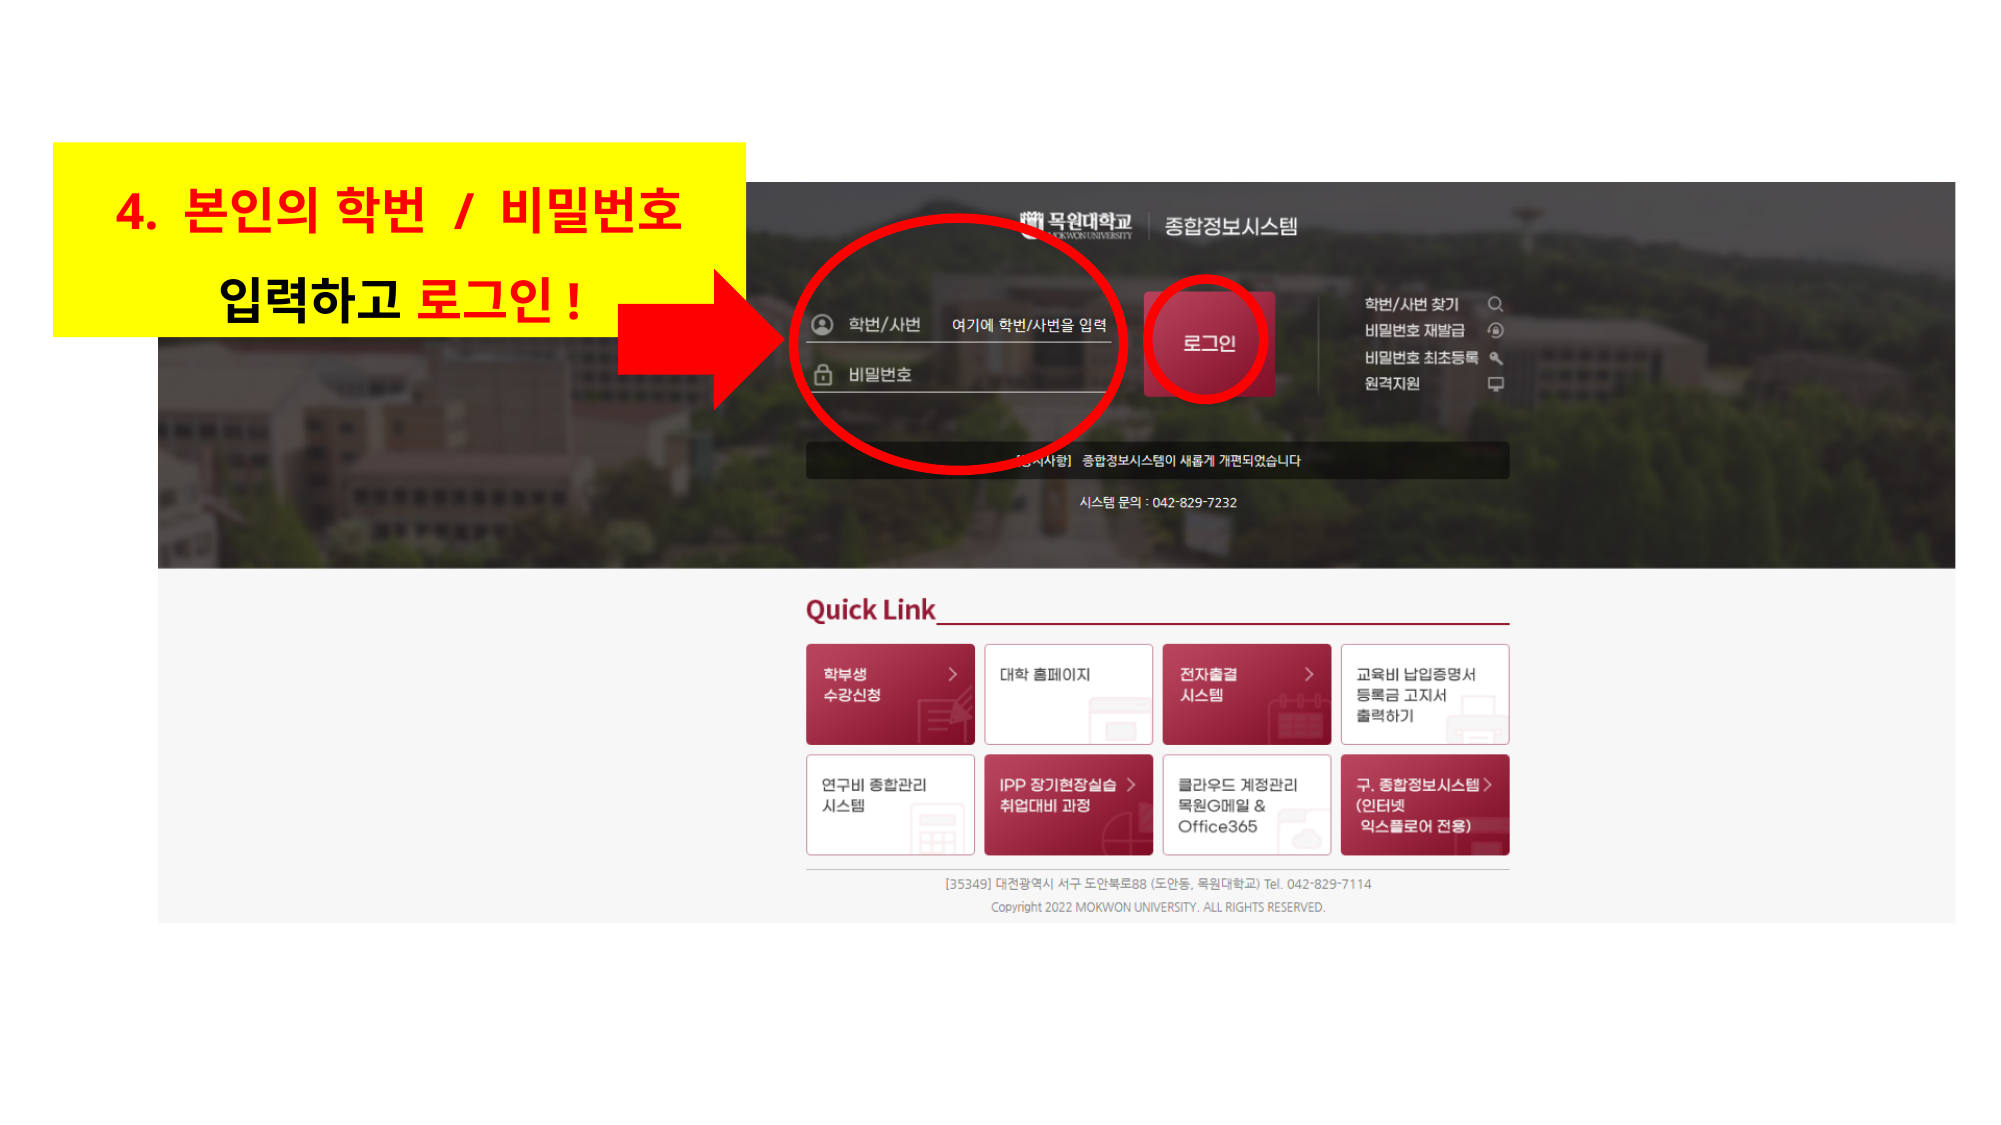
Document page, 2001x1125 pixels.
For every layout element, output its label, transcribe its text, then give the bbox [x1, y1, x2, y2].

picture [158, 182, 1956, 954]
text_box 4. 본인의 학번 / 비밀번호 입력하고 로그인! [53, 142, 747, 338]
